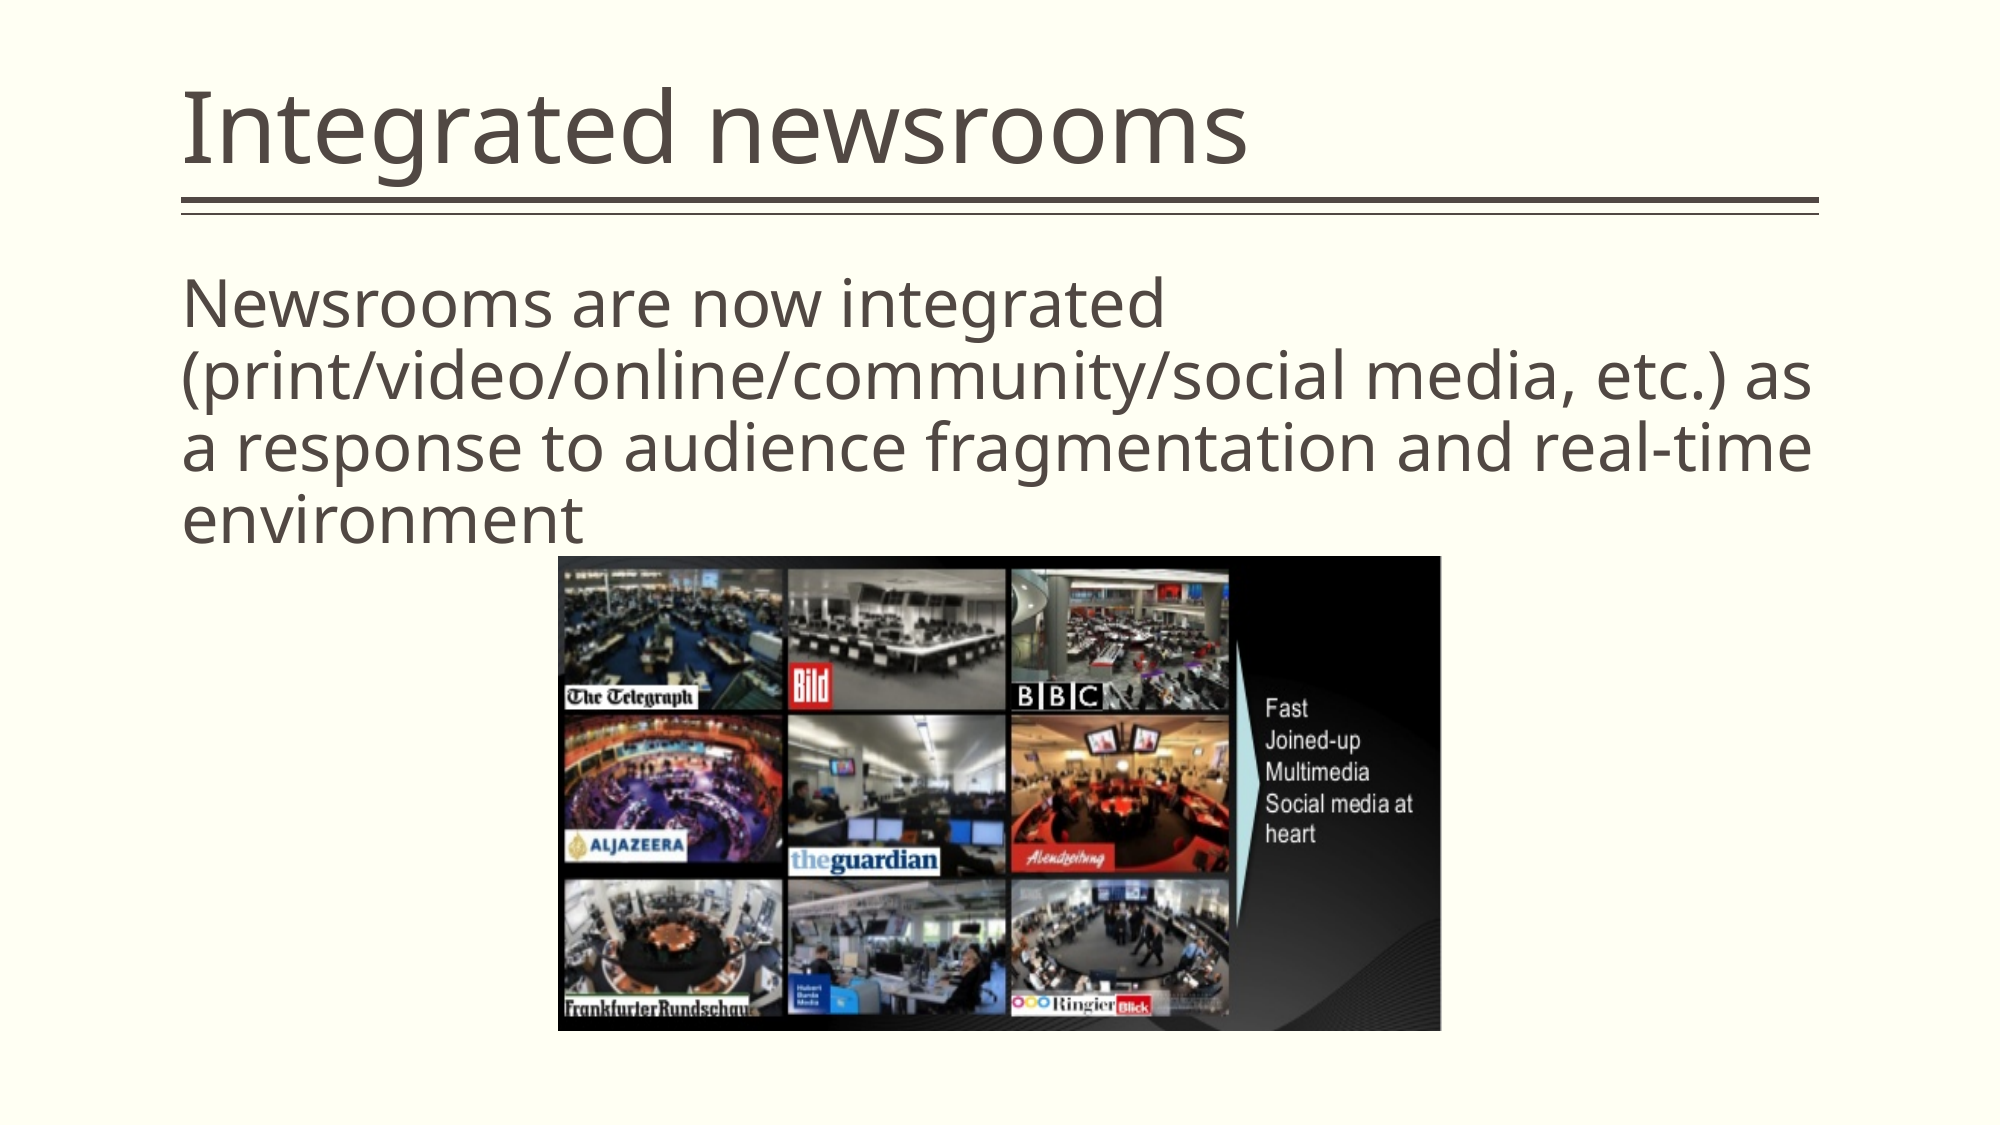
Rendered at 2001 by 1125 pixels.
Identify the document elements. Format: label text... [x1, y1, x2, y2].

list Newsrooms are now integrated (print/video/online/community/social media, etc.) as a response to audience fragmentation and real-time environment [181, 262, 1819, 1031]
picture [557, 556, 1442, 1031]
title Integrated newsrooms [181, 12, 1819, 193]
